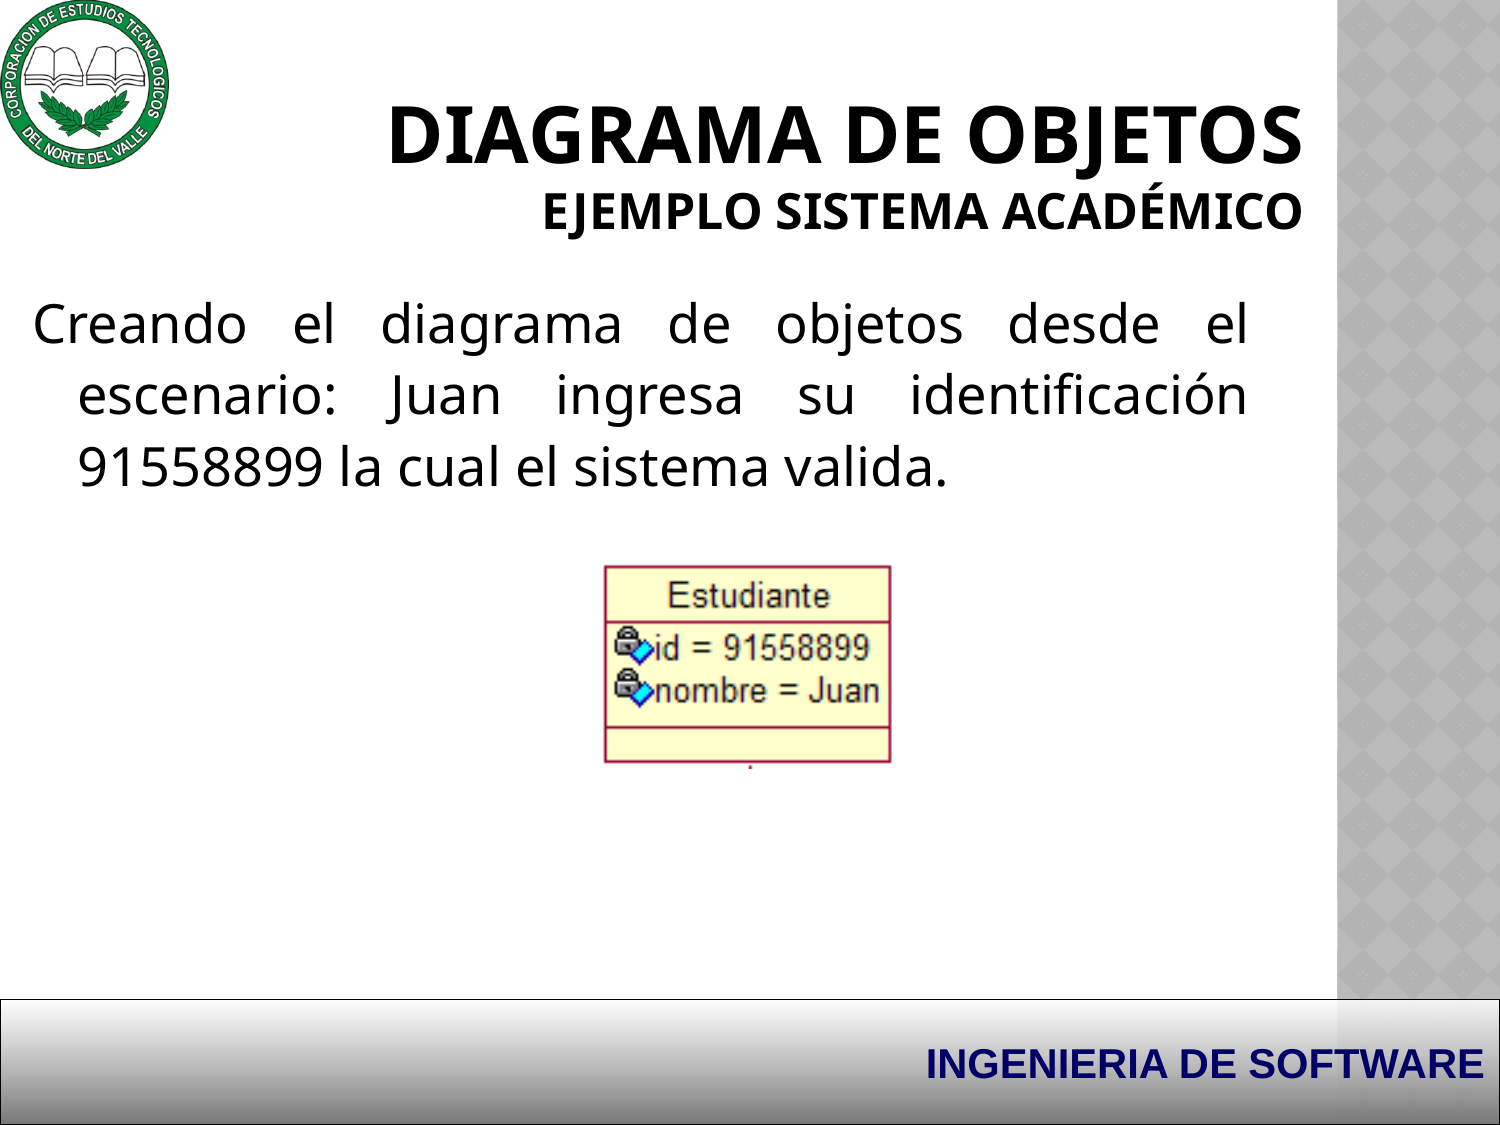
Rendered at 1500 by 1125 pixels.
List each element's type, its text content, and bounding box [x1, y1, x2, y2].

picture [0, 0, 169, 169]
picture [547, 519, 950, 770]
title Diagrama de Objetos Ejemplo Sistema Académico [105, 35, 1312, 240]
list Creando el diagrama de objetos desde el escenario: Juan ingresa su identificación 91558899 la cual el sistema valida. [17, 275, 1266, 516]
